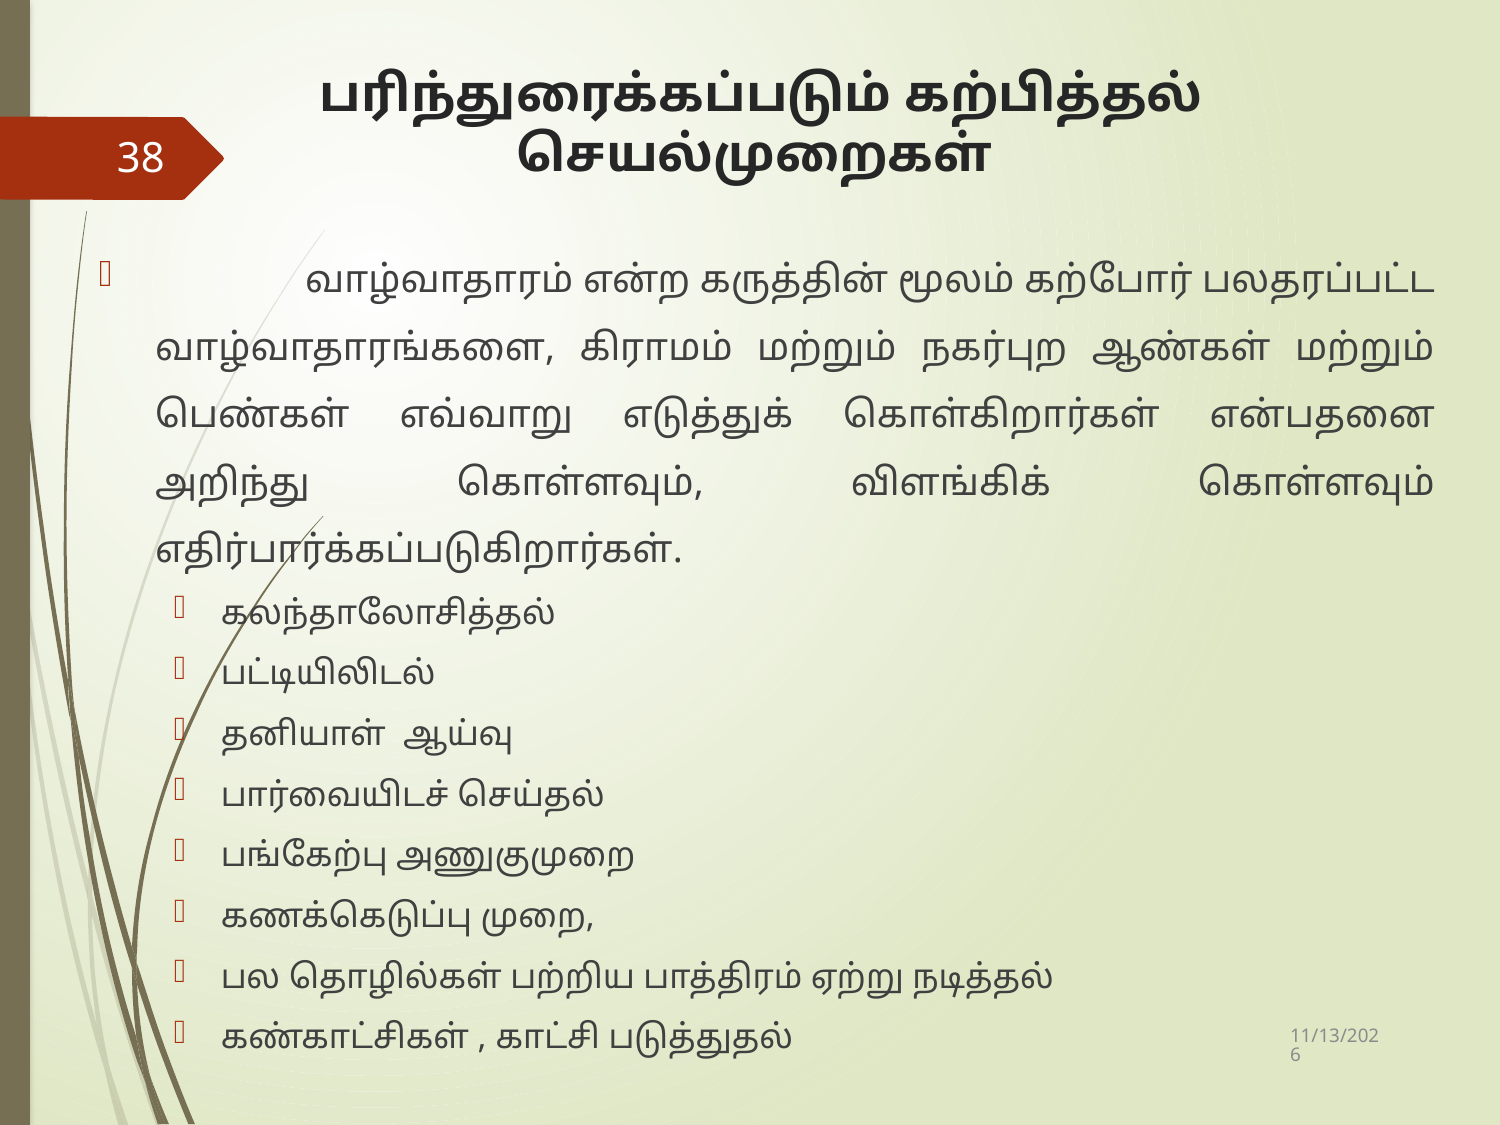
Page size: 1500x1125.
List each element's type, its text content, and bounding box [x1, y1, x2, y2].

slide_number 38 [83, 129, 180, 190]
list வாழ்வாதாரம் என்ற கருத்தின் மூலம் கற்போர் பலதரப்பட்ட வாழ்வாதாரங்களை, கிராமம் மற்றும் நகர்புற ஆண்கள் மற்றும் பெண்கள் எவ்வாறு எடுத்துக் கொள்கிறார்கள் என்பதனை அறிந்து கொள்ளவும், விளங்கிக் கொள்ளவும் எதிர்பார்க்கப்படுகிறார்கள். கலந்தாலோசித்தல் பட்டியிலிடல் தனியாள் ஆய்வு பார்வையிடச் செய்தல் பங்கேற்பு அணுகுமுறை கணக்கெடுப்பு முறை, பல தொழில்கள் பற்றிய பாத்திரம் ஏற்று நடித்தல் கண்காட்சிகள் , காட்சி படுத்துதல் [83, 224, 1450, 1068]
title பரிந்துரைக்கப்படும் கற்பித்தல் செயல்முறைகள் [179, 54, 1343, 224]
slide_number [1275, 1006, 1401, 1068]
